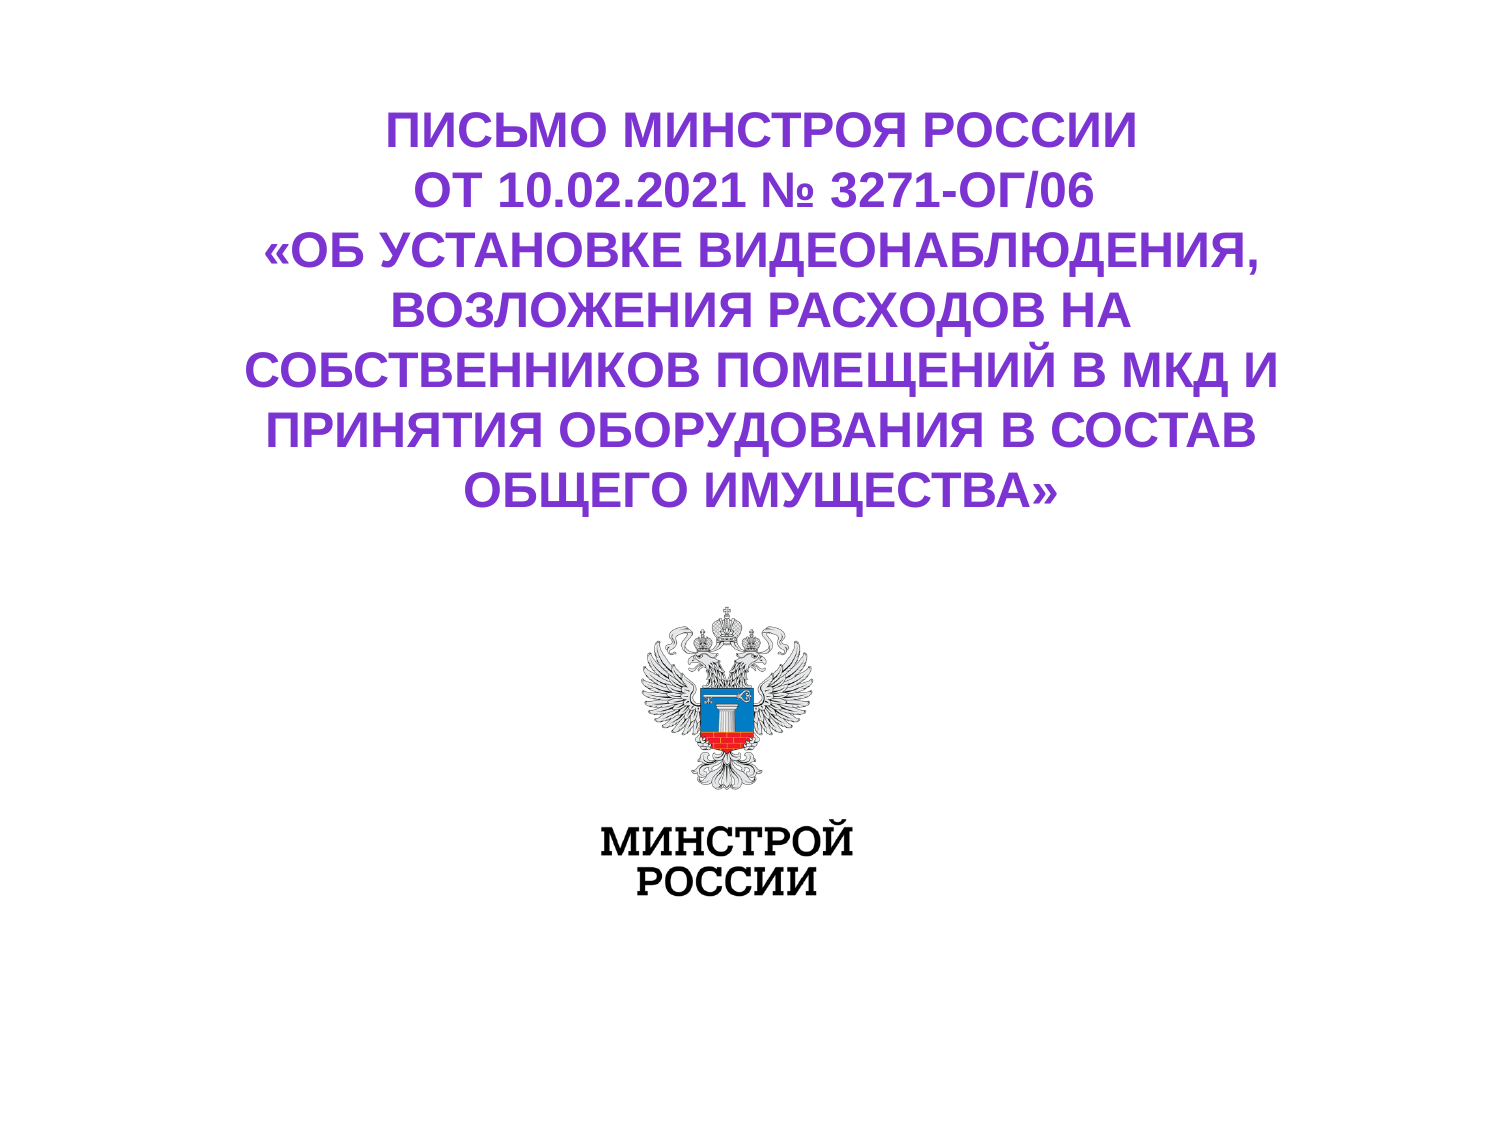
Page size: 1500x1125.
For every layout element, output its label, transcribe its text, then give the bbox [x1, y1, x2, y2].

text_box Письмо Минстроя России от 10.02.2021 № 3271-ОГ/06 «Об установке видеонаблюдения, возложения расходов на собственников помещений в МКД и принятия оборудования в состав общего имущества» [183, 90, 1341, 525]
picture [525, 550, 928, 953]
